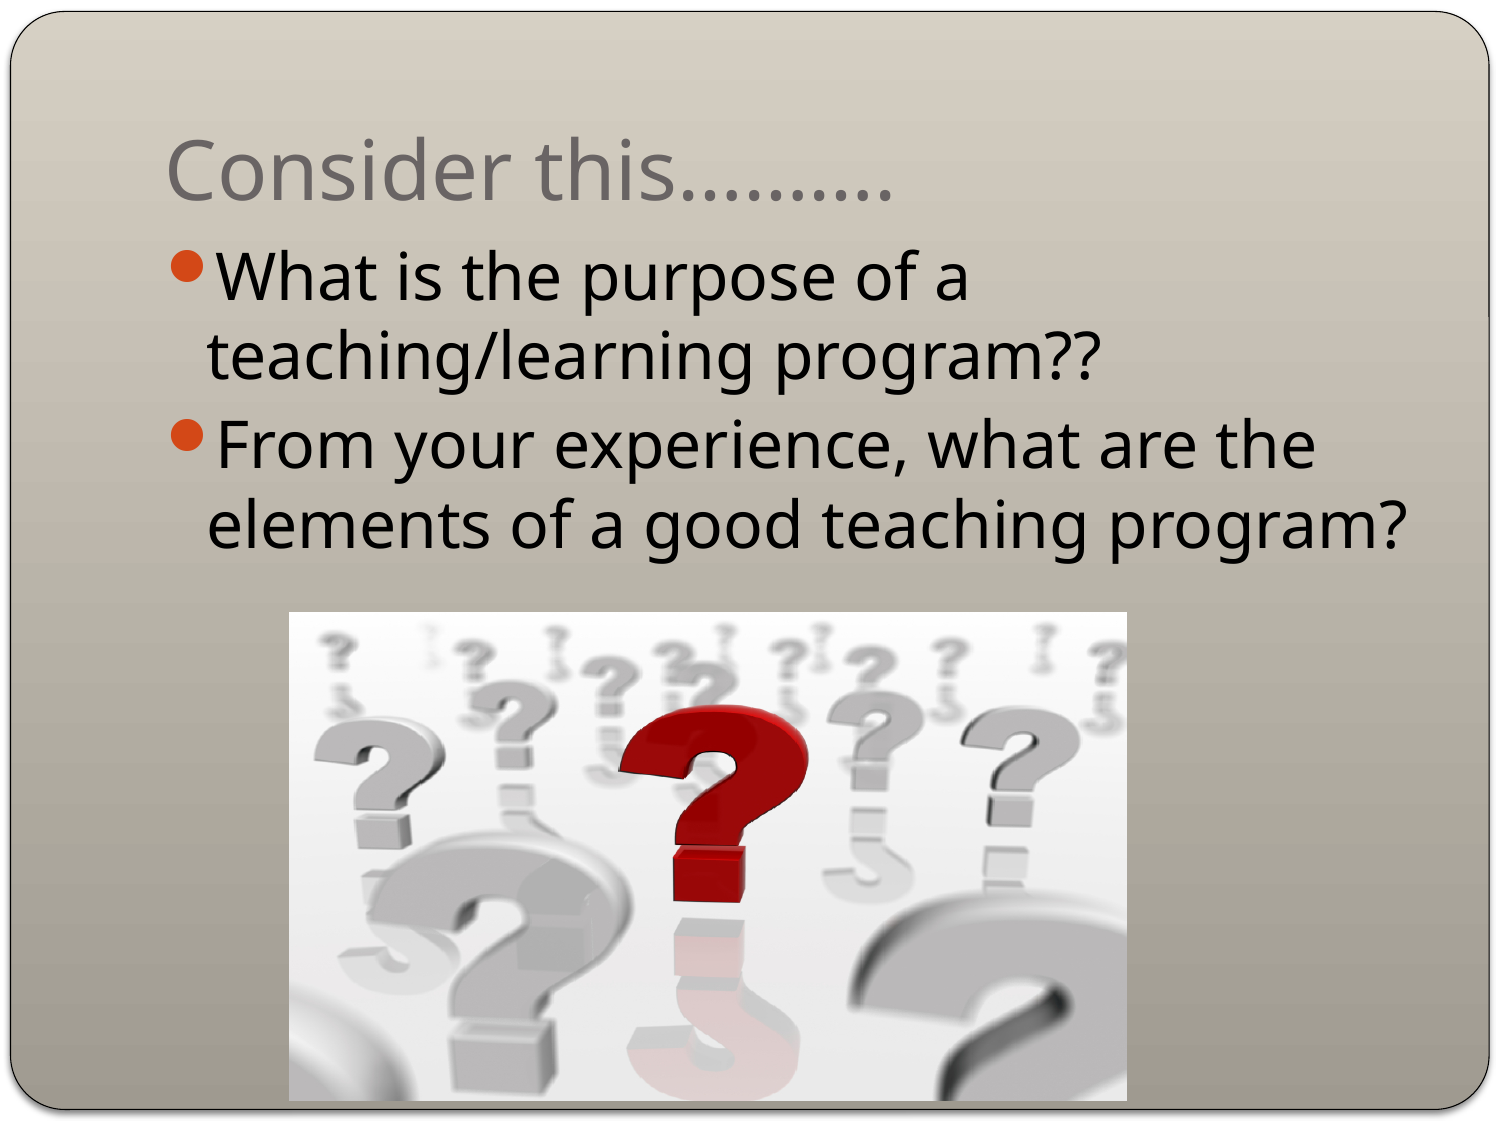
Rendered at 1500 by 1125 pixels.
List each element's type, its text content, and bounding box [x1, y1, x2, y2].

list What is the purpose of a teaching/learning program?? From your experience, what are the elements of a good teaching program? [151, 226, 1427, 636]
text_box [12, 0, 418, 153]
title Consider this………. [150, 45, 1425, 233]
picture [288, 612, 1127, 1102]
